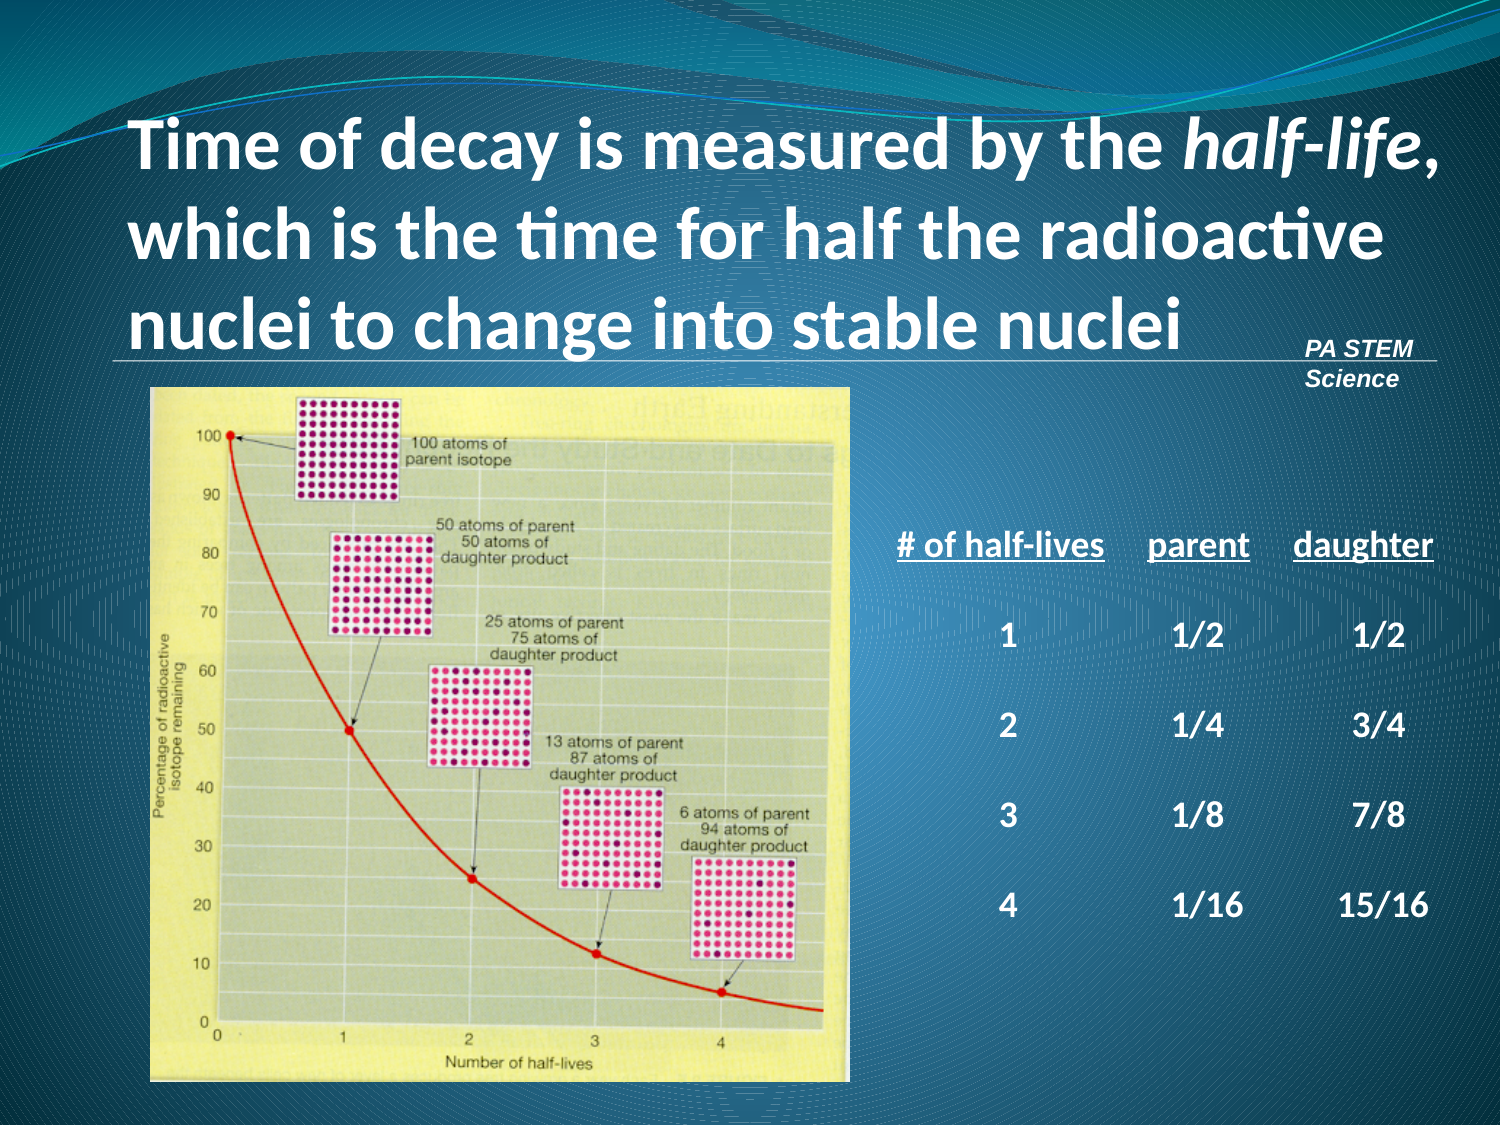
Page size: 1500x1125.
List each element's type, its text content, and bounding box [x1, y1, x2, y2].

text_box Time of decay is measured by the half-life, which is the time for half the radioactive nuclei to change into stable nuclei [112, 87, 1463, 373]
text_box # of half-lives parent daughter 1 1/2 1/2 2 1/4 3/4 3 1/8 7/8 4 1/16 15/16 [882, 512, 1449, 933]
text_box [149, 387, 851, 1082]
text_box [112, 324, 1438, 401]
